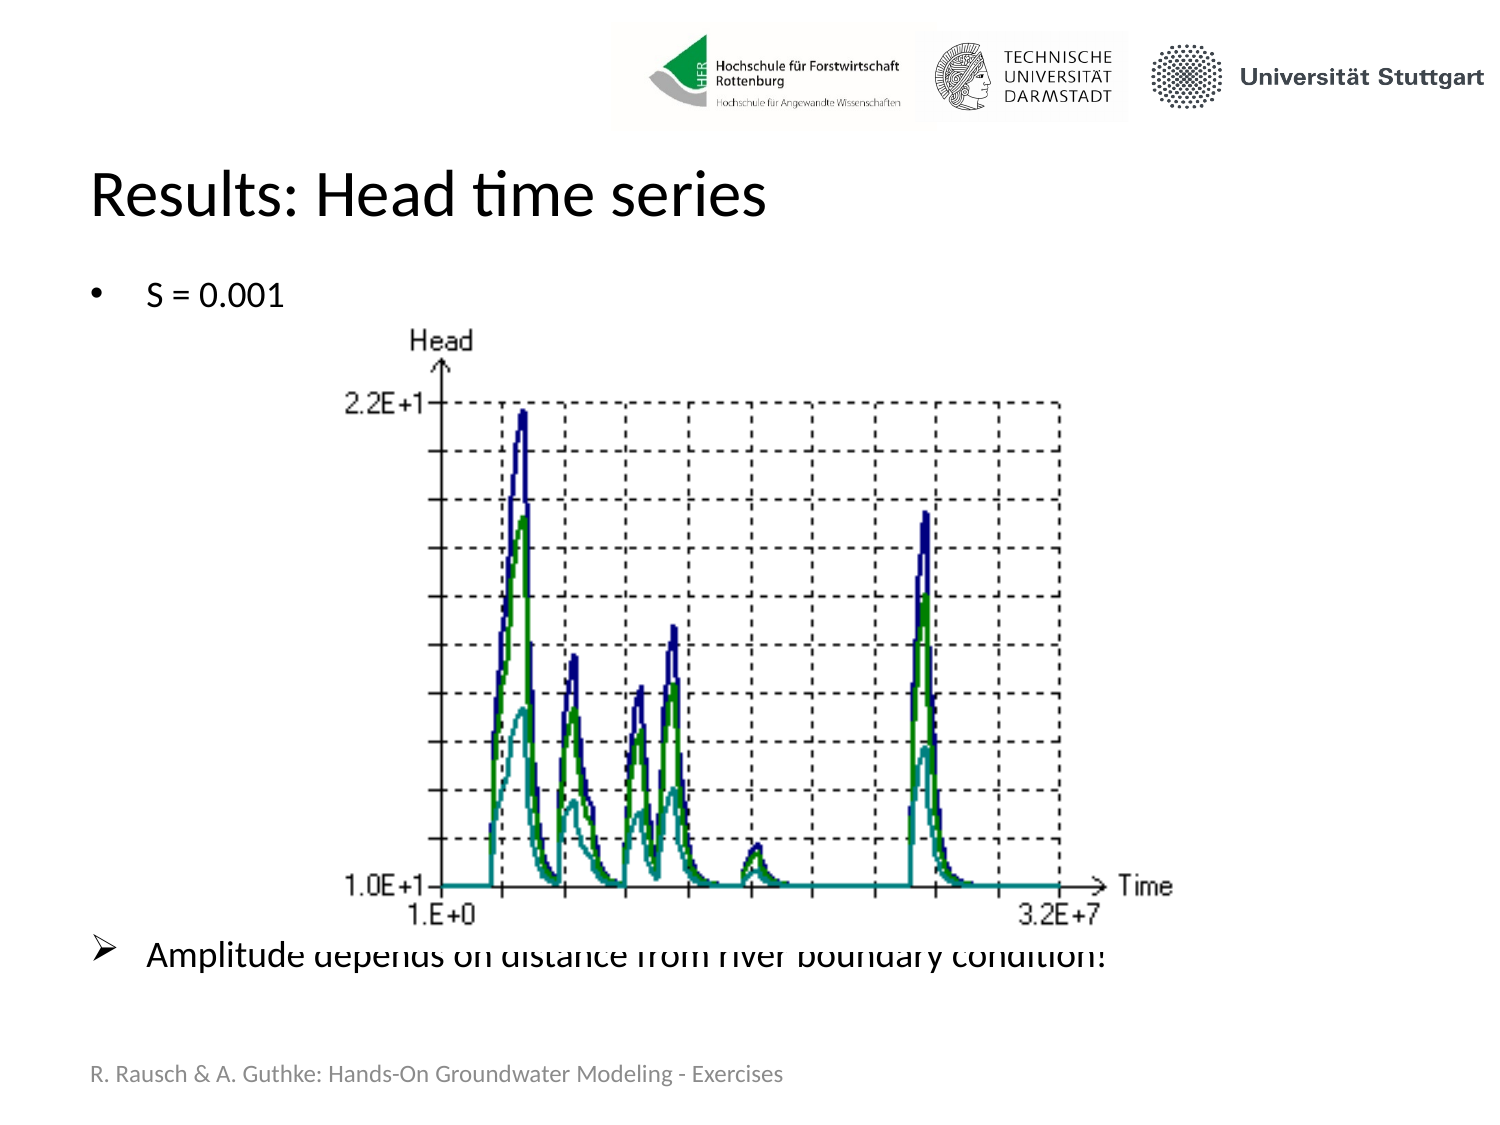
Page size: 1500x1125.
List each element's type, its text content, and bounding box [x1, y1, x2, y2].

slide_number R. Rausch & A. Guthke: Hands-On Groundwater Modeling - Exercises [75, 1042, 916, 1103]
list S = 0.001 Amplitude depends on distance from river boundary condition! [75, 262, 1425, 1043]
title Results: Head time series [75, 136, 1425, 244]
picture [1151, 44, 1491, 109]
picture [611, 22, 1129, 131]
picture [286, 315, 1214, 953]
